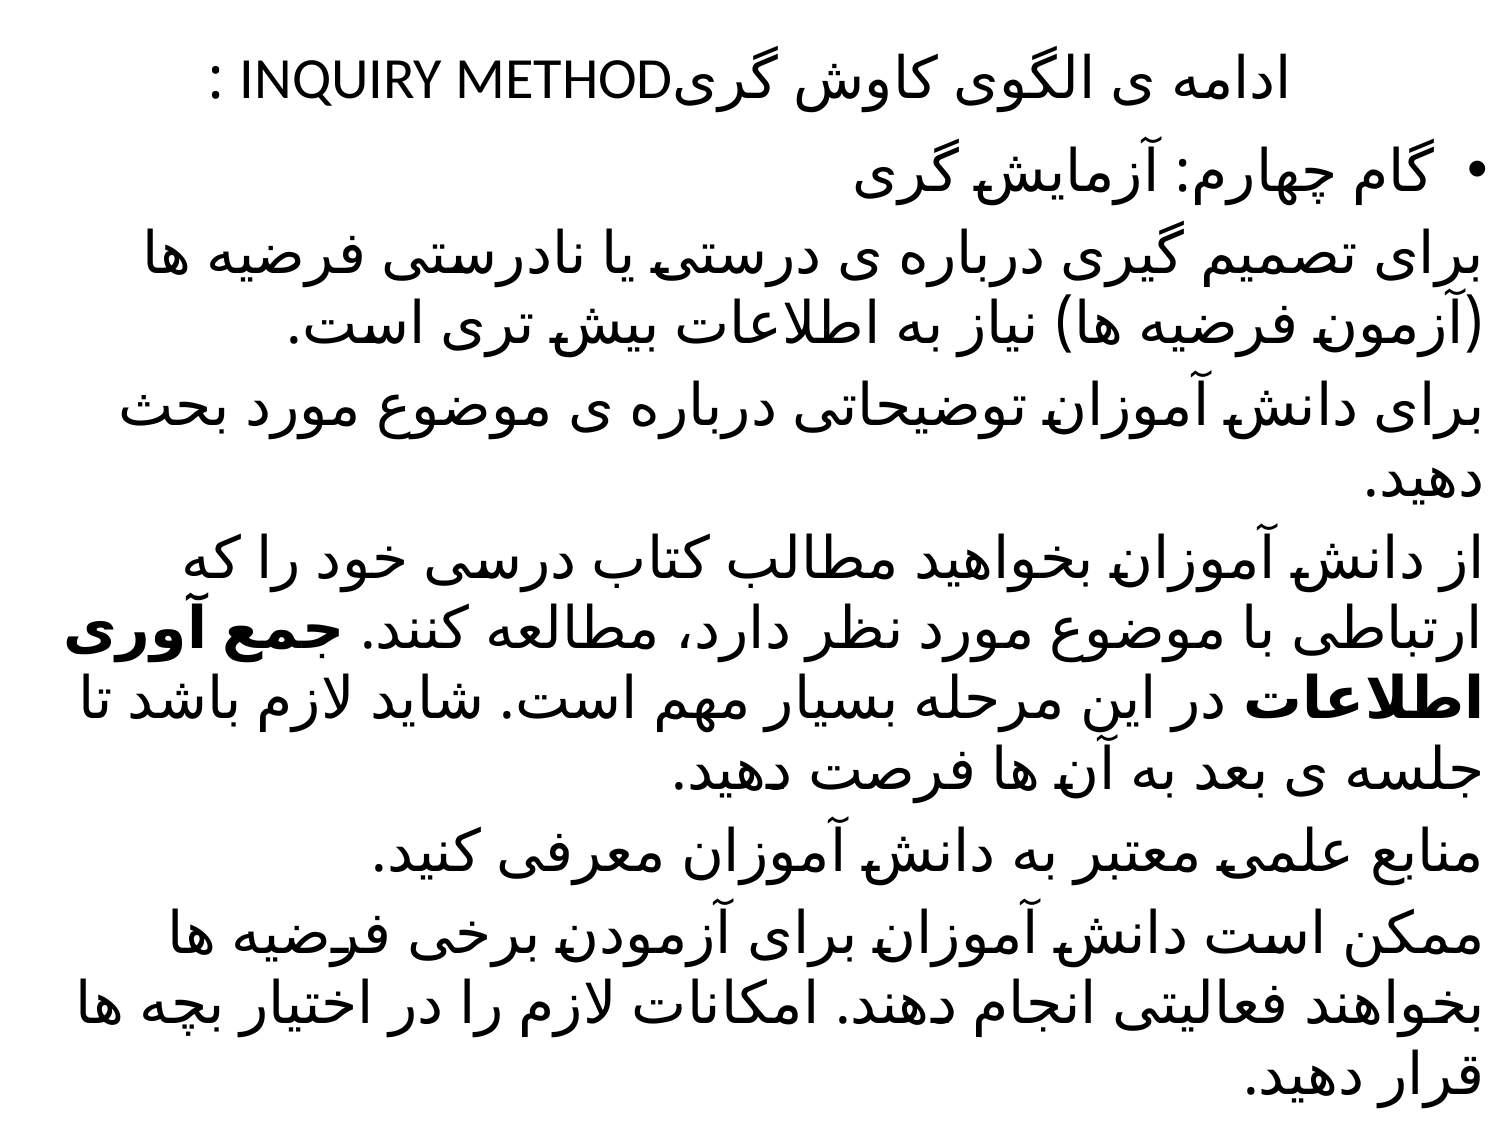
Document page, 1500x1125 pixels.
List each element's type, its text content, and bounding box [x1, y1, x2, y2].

list گام چهارم: آزمایش گری برای تصمیم گیری درباره ی درستی یا نادرستی فرضیه ها (آزمون فرضیه ها) نیاز به اطلاعات بیش تری است. برای دانش آموزان توضیحاتی درباره ی موضوع مورد بحث دهید. از دانش آموزان بخواهید مطالب کتاب درسی خود را که ارتباطی با موضوع مورد نظر دارد، مطالعه کنند. جمع آوری اطلاعات در این مرحله بسیار مهم است. شاید لازم باشد تا جلسه ی بعد به آن ها فرصت دهید. منابع علمی معتبر به دانش آموزان معرفی کنید. ممکن است دانش آموزان برای آزمودن برخی فرضیه ها بخواهند فعالیتی انجام دهند. امکانات لازم را در اختیار بچه ها قرار دهید. [0, 125, 1500, 1125]
title ادامه ی الگوی کاوش گریINQUIRY METHOD : [75, 0, 1425, 125]
